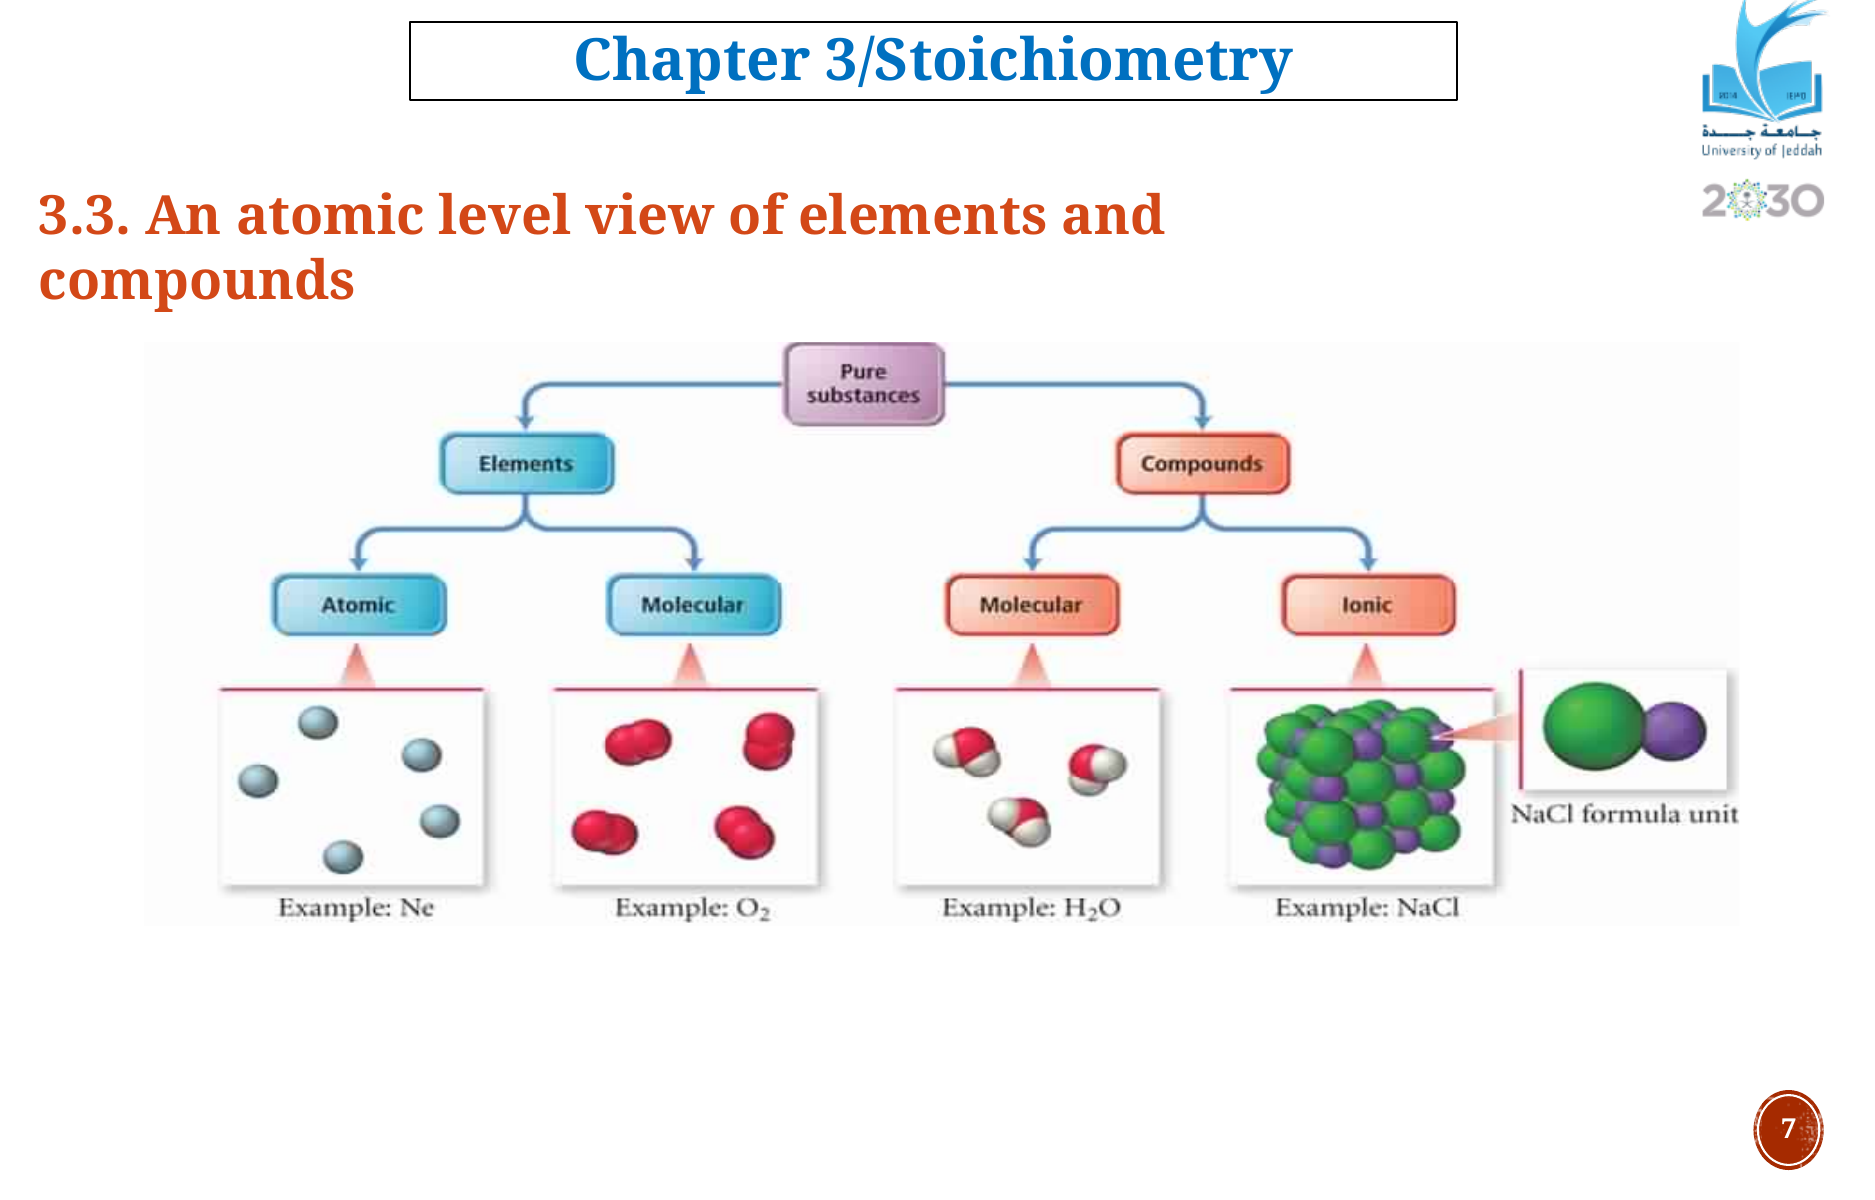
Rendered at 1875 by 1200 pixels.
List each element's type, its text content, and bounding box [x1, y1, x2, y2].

picture [144, 343, 1740, 925]
slide_number 7 [1739, 1097, 1838, 1162]
text_box 3.3. An atomic level view of elements and compounds [23, 172, 1352, 319]
picture [1681, 0, 1846, 227]
text_box Chapter 3/Stoichiometry [409, 21, 1458, 101]
